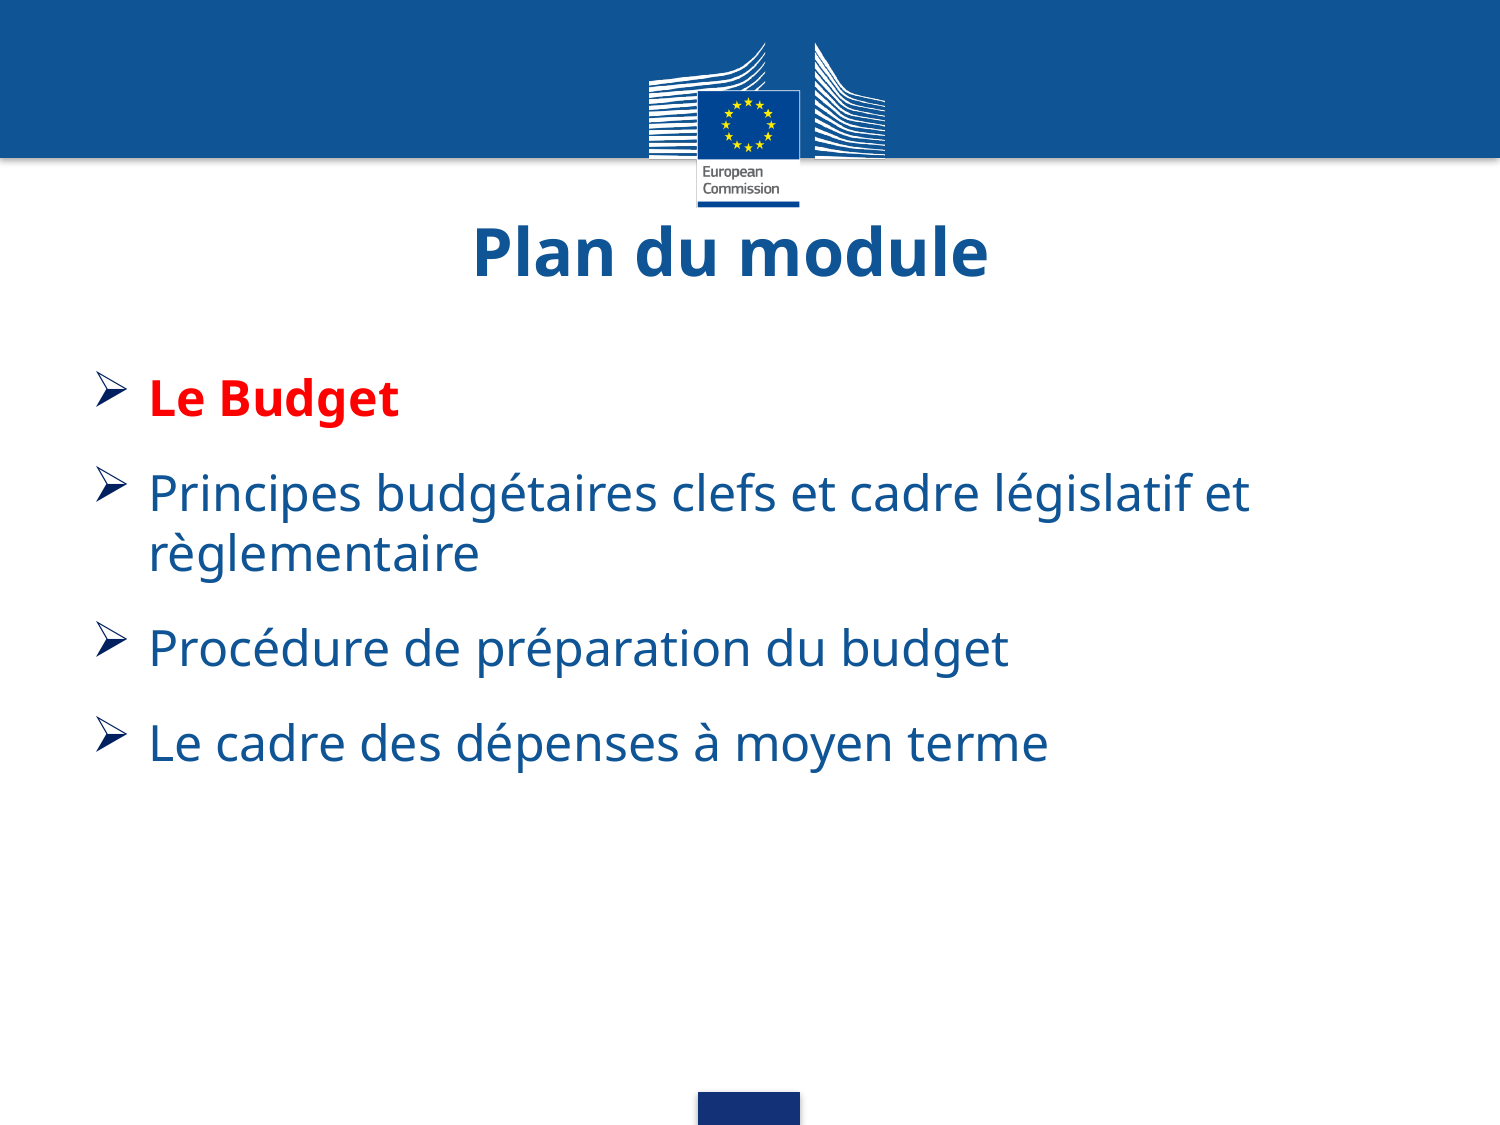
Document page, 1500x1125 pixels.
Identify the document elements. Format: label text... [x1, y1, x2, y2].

list Le Budget Principes budgétaires clefs et cadre législatif et règlementaire Procédure de préparation du budget Le cadre des dépenses à moyen terme [76, 358, 1428, 938]
title Plan du module [64, 172, 1416, 327]
picture [649, 42, 885, 172]
